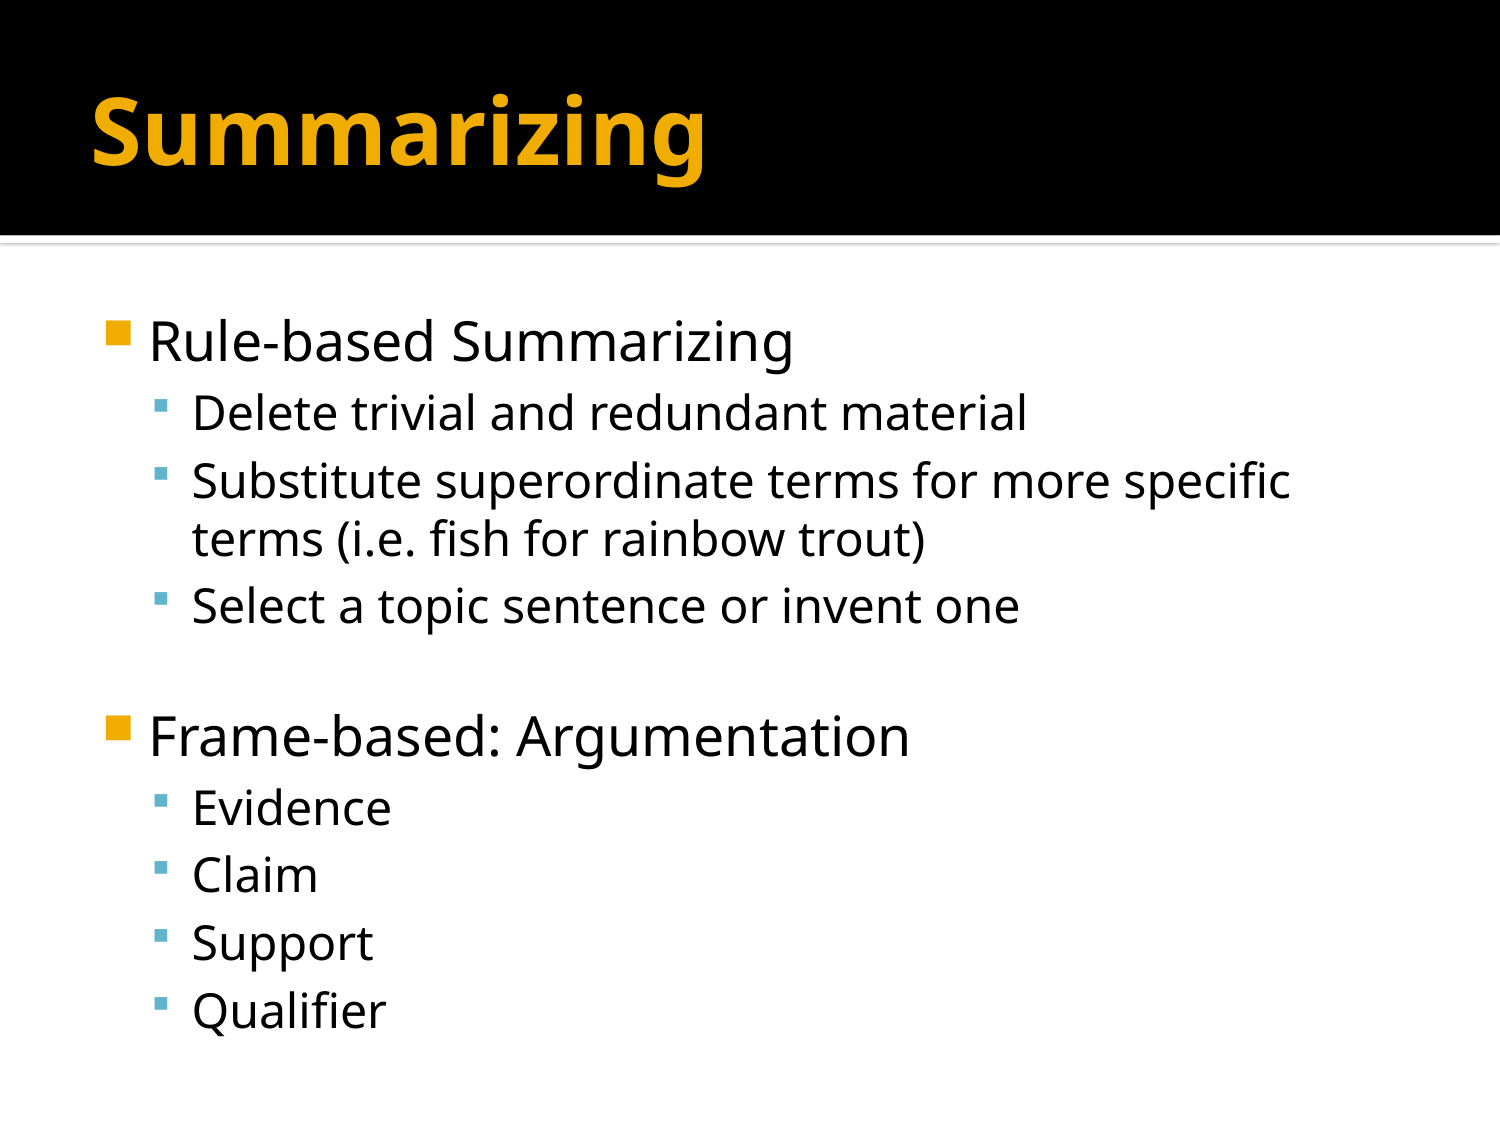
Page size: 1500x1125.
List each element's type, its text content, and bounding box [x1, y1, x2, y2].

list Rule-based Summarizing Delete trivial and redundant material Substitute superordinate terms for more specific terms (i.e. fish for rainbow trout) Select a topic sentence or invent one Frame-based: Argumentation Evidence Claim Support Qualifier [75, 291, 1425, 1050]
title Summarizing [75, 25, 1425, 231]
